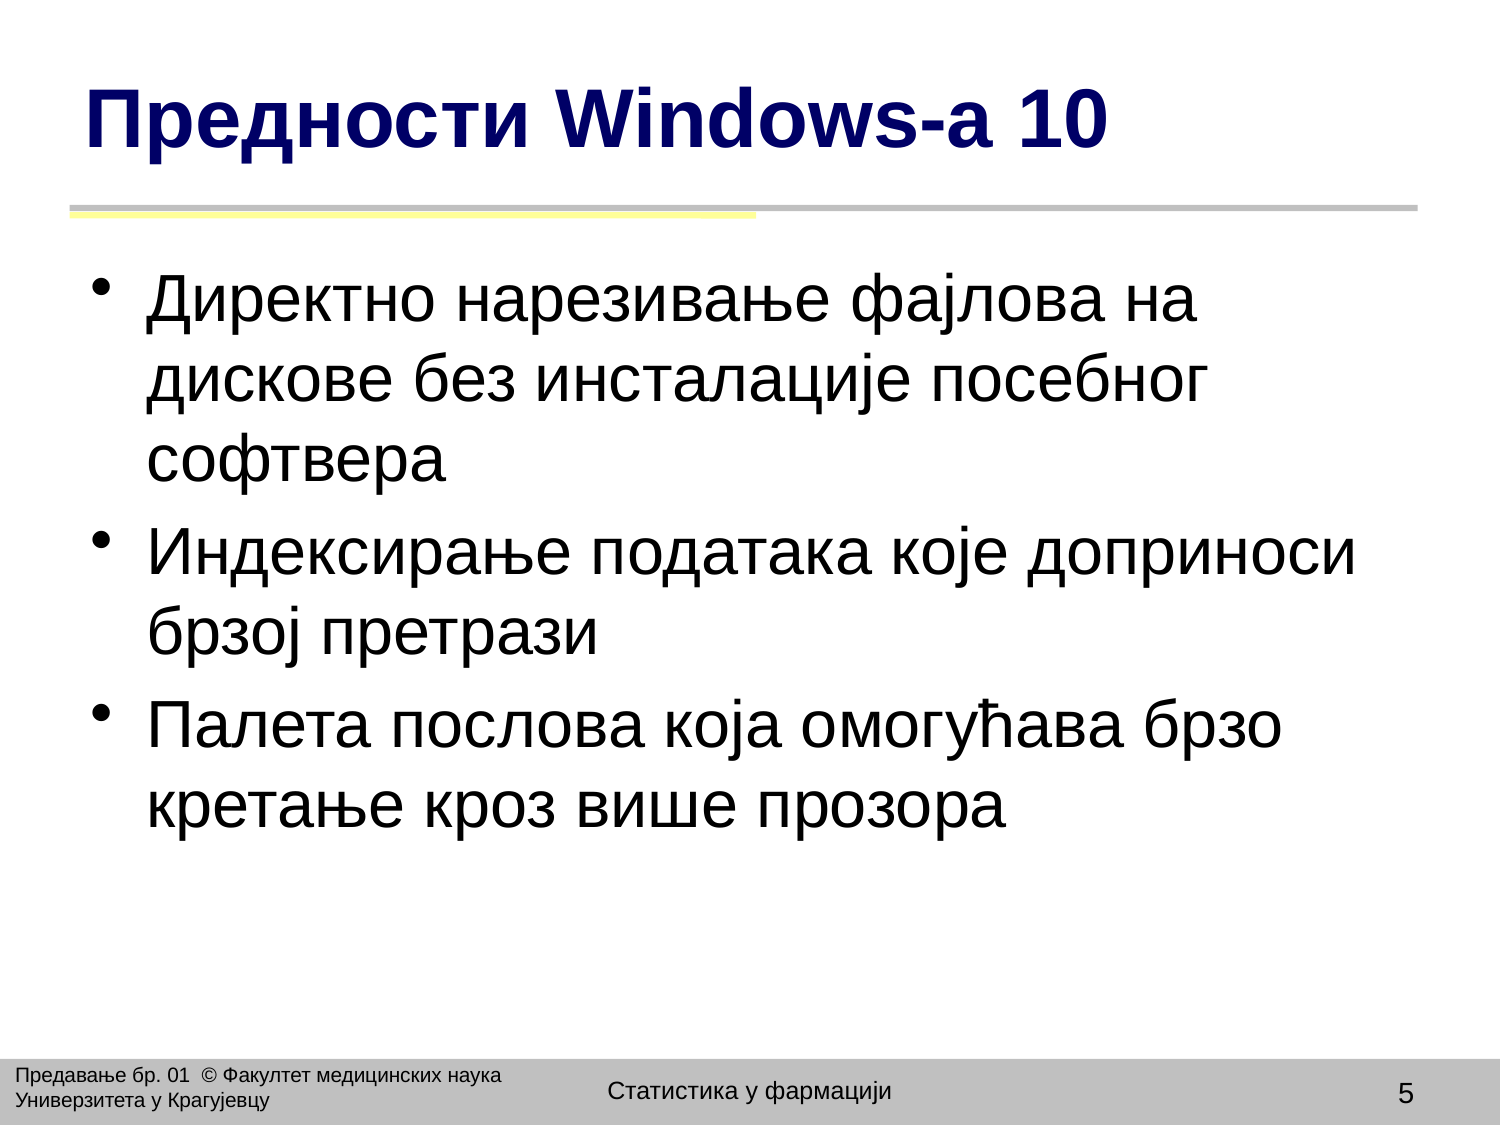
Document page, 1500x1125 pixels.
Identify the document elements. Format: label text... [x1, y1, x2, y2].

title Предности Windows-а 10 [69, 19, 1426, 208]
slide_number Предавање бр. 01 © Факултет медицинских наука Универзитета у Крагујевцу [0, 1053, 614, 1108]
list Директно нарезивање фајлова на дискове без инсталације посебног софтвера Индексирање података које доприноси брзој претрази Палета послова која омогућава брзо кретање кроз више прозора [74, 246, 1426, 1023]
footer Статистика у фармацији [512, 1066, 988, 1125]
slide_number 5 [1079, 1066, 1430, 1125]
